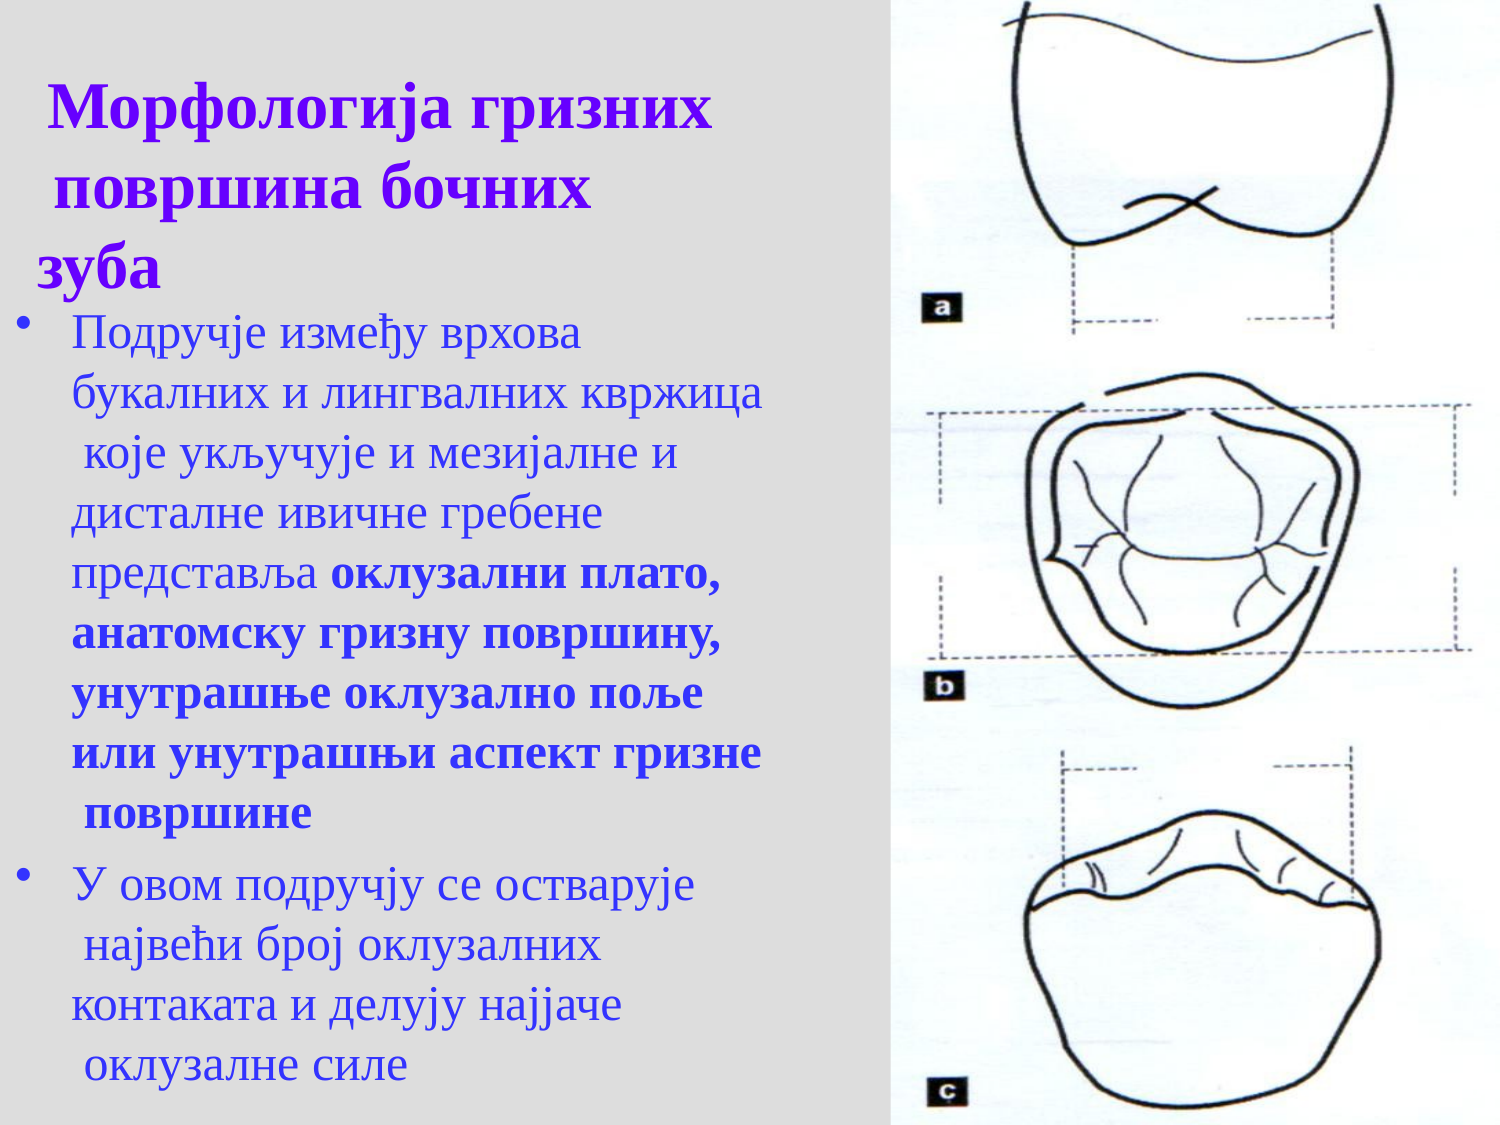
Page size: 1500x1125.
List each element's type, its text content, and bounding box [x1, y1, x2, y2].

title Морфологија гризних површина бочних зуба [35, 59, 726, 296]
text_box [890, 0, 1500, 1125]
text_box Подручје између врхова букалних и лингвалних квржица које укључује и мезијалне и дисталне ивичне гребене представља оклузални плато, анатомску гризну површину, унутрашње оклузално поље или унутрашњи аспект гризне површине У овом подручју се остварује највећи број оклузалних контаката и делују најјаче оклузалне силе [12, 296, 770, 1091]
